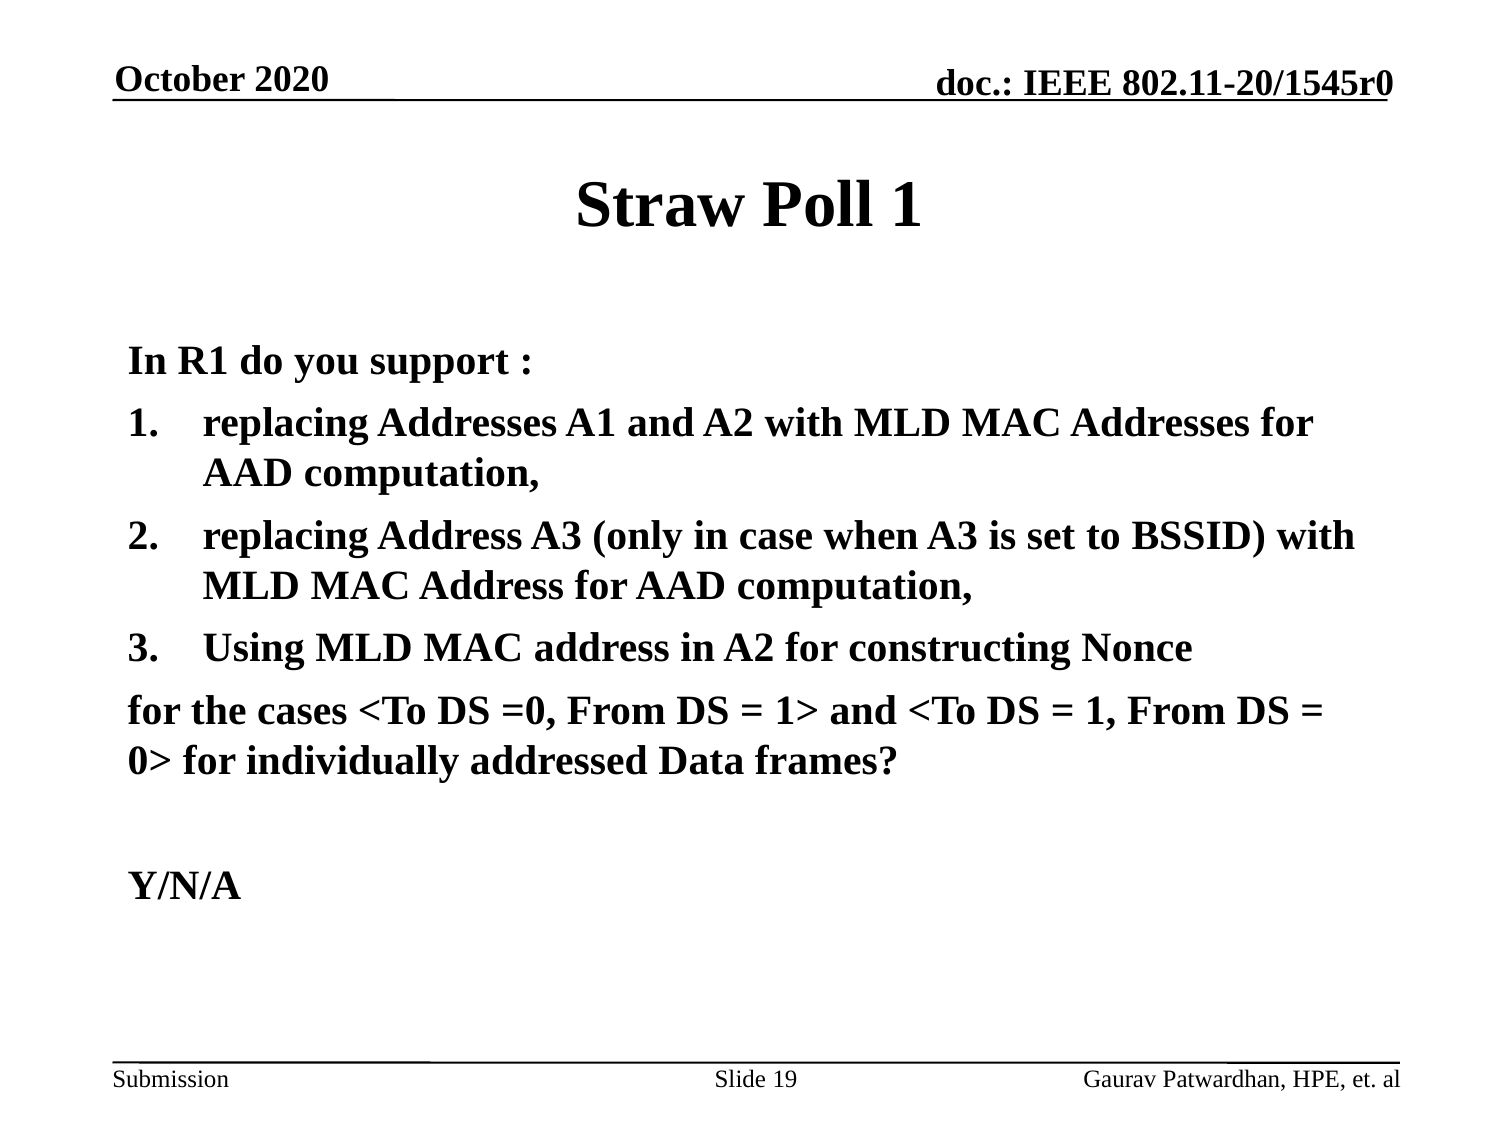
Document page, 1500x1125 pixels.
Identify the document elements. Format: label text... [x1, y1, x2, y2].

footer Gaurav Patwardhan, HPE, et. al [878, 1061, 1402, 1093]
title Straw Poll 1 [112, 112, 1388, 288]
list In R1 do you support : replacing Addresses A1 and A2 with MLD MAC Addresses for AAD computation, replacing Address A3 (only in case when A3 is set to BSSID) with MLD MAC Address for AAD computation, Using MLD MAC address in A2 for constructing Nonce for the cases <To DS =0, From DS = 1> and <To DS = 1, From DS = 0> for individually addressed Data frames? Y/N/A [112, 324, 1388, 1000]
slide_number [114, 54, 423, 100]
slide_number Slide 19 [712, 1061, 800, 1123]
